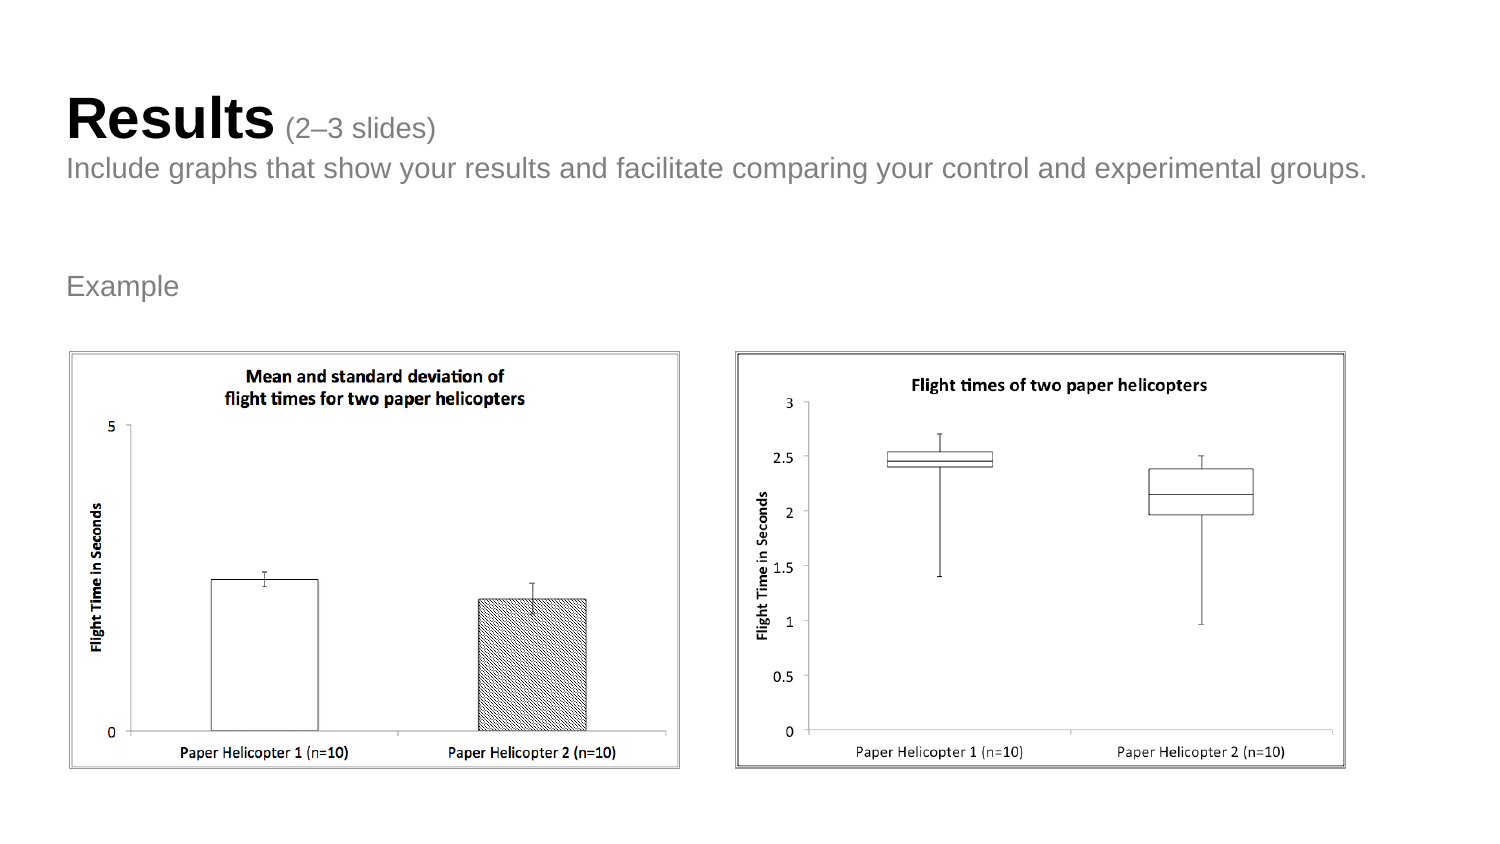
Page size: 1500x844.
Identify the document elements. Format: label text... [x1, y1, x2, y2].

title Results (2–3 slides) Include graphs that show your results and facilitate comparing your control and experimental groups. [51, 64, 1449, 237]
list Example [51, 237, 1449, 383]
picture [736, 352, 1345, 768]
picture [70, 352, 679, 768]
